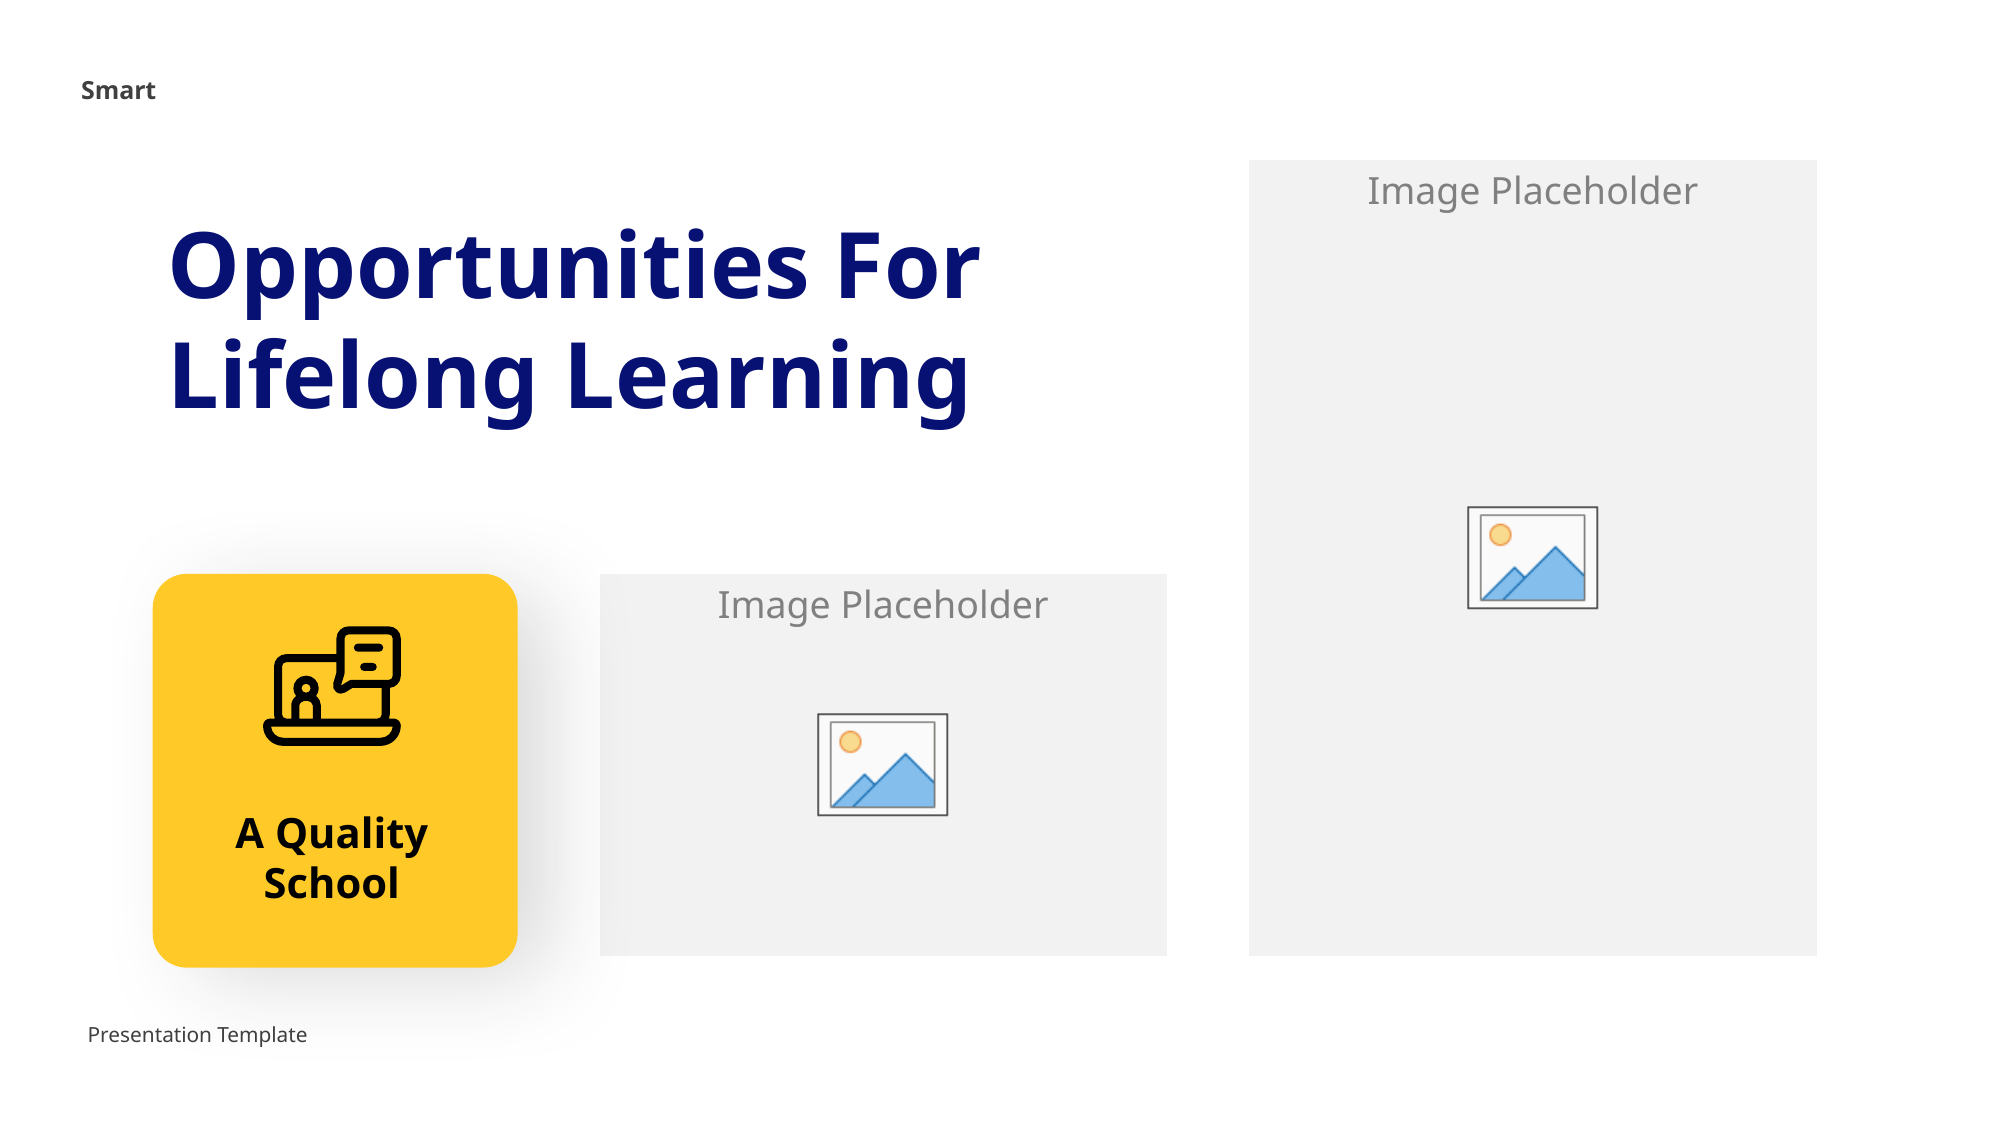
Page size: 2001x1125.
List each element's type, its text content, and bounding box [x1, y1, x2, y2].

text_box [151, 572, 519, 969]
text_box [262, 626, 401, 746]
picture [599, 573, 1168, 956]
text_box Presentation Template [72, 1014, 323, 1055]
text_box A Quality School [187, 798, 477, 914]
text_box Opportunities For Lifelong Learning [152, 199, 1007, 435]
picture [1249, 159, 1817, 956]
text_box Smart [66, 67, 172, 113]
